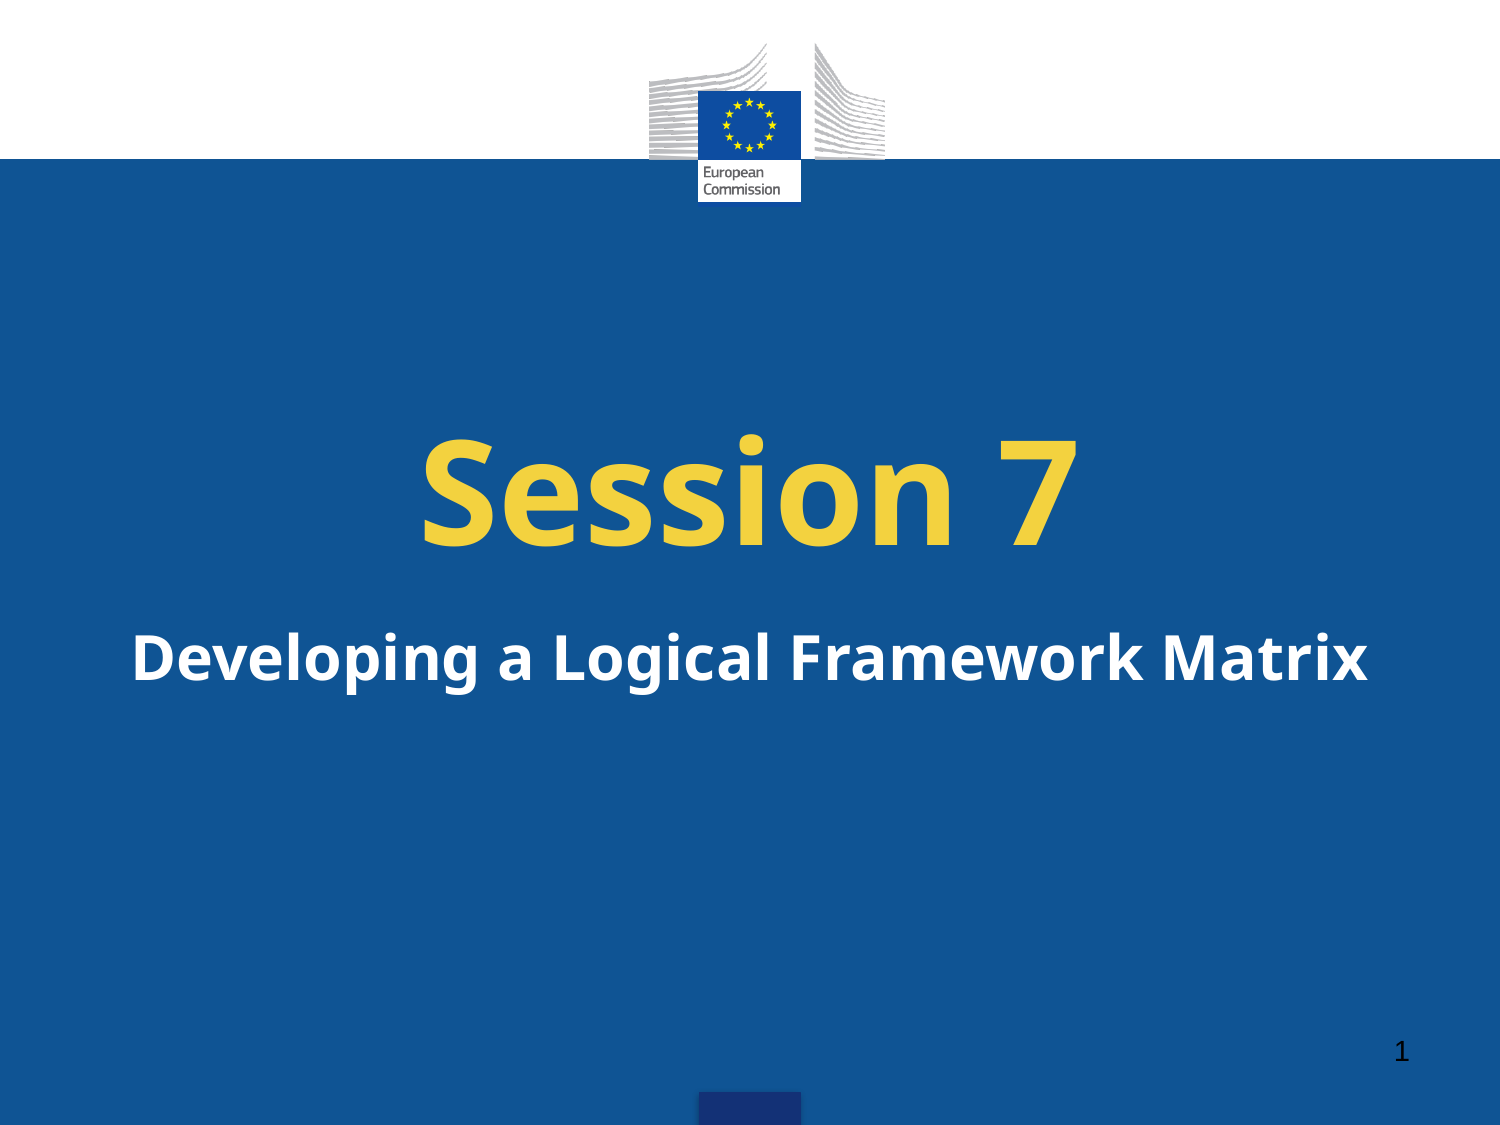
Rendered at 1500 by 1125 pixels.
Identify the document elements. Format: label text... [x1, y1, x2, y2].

slide_number 1 [1074, 1024, 1426, 1103]
title Session 7 [0, 421, 1500, 552]
subtitle Developing a Logical Framework Matrix [0, 610, 1500, 895]
